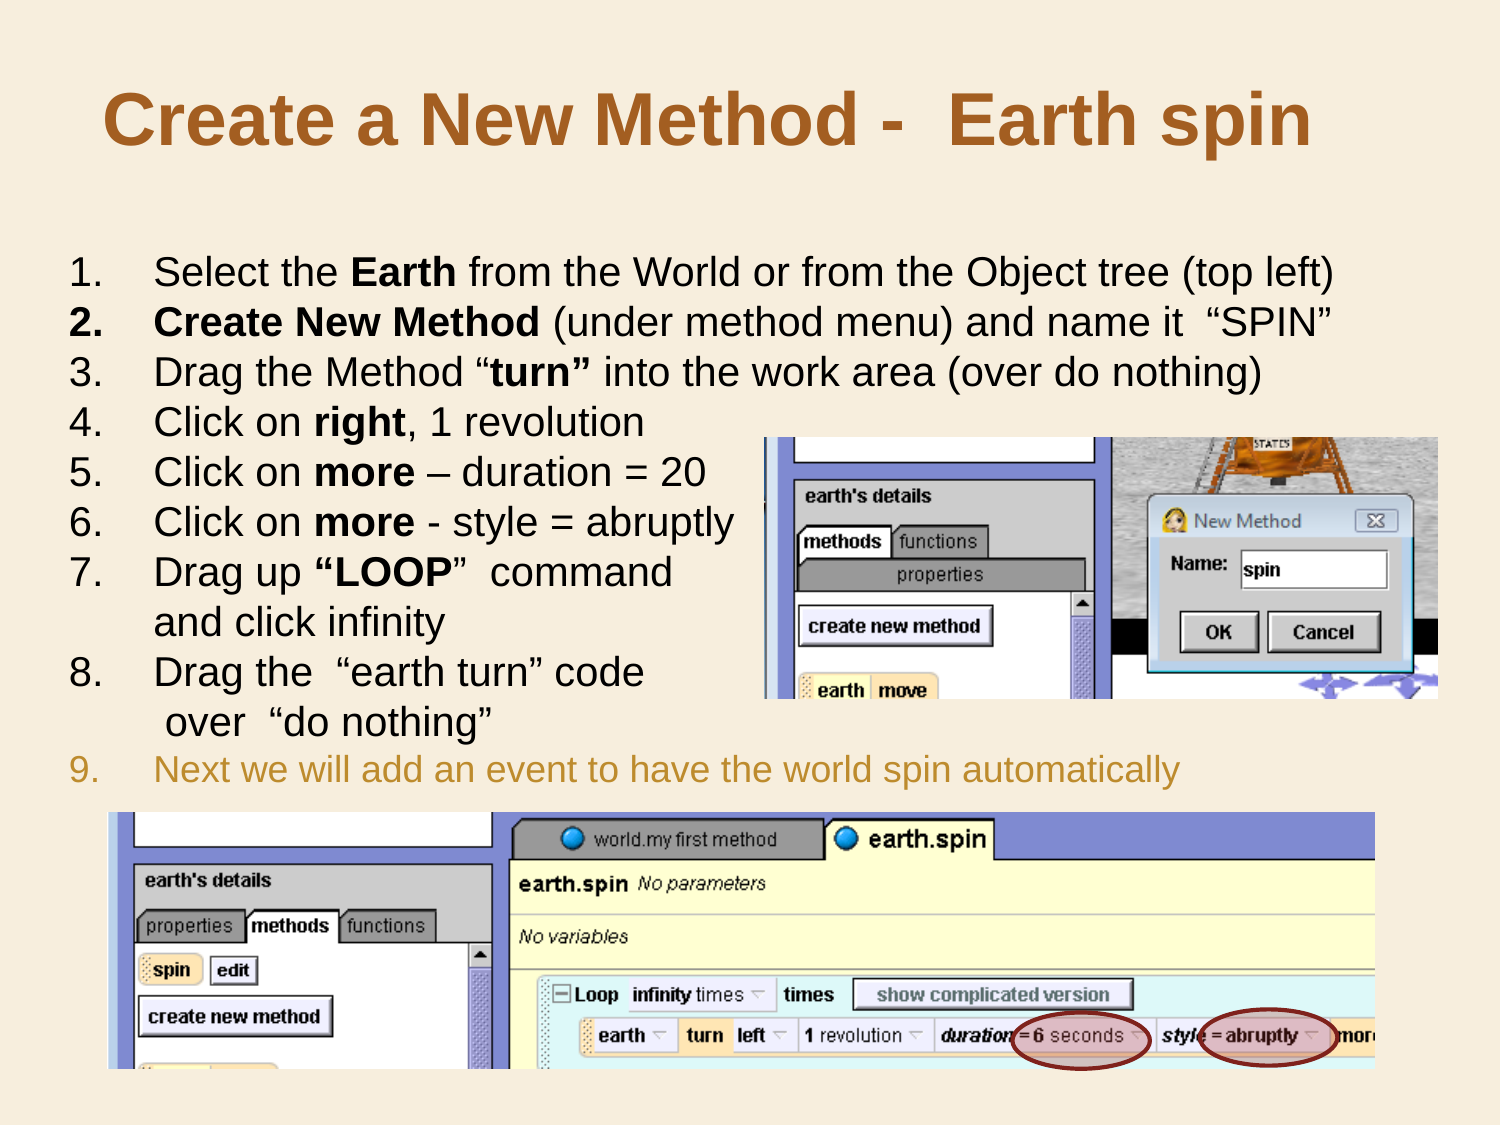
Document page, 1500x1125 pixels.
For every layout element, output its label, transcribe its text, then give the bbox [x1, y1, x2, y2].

text_box Select the Earth from the World or from the Object tree (top left) Create New Method (under method menu) and name it “SPIN” Drag the Method “turn” into the work area (over do nothing) Click on right, 1 revolution Click on more – duration = 20 Click on more - style = abruptly Drag up “LOOP” command and click infinity Drag the “earth turn” code over “do nothing” Next we will add an event to have the world spin automatically [54, 237, 1351, 843]
picture [107, 812, 1376, 1069]
text_box Create a New Method - Earth spin [87, 63, 1375, 168]
picture [763, 437, 1438, 699]
